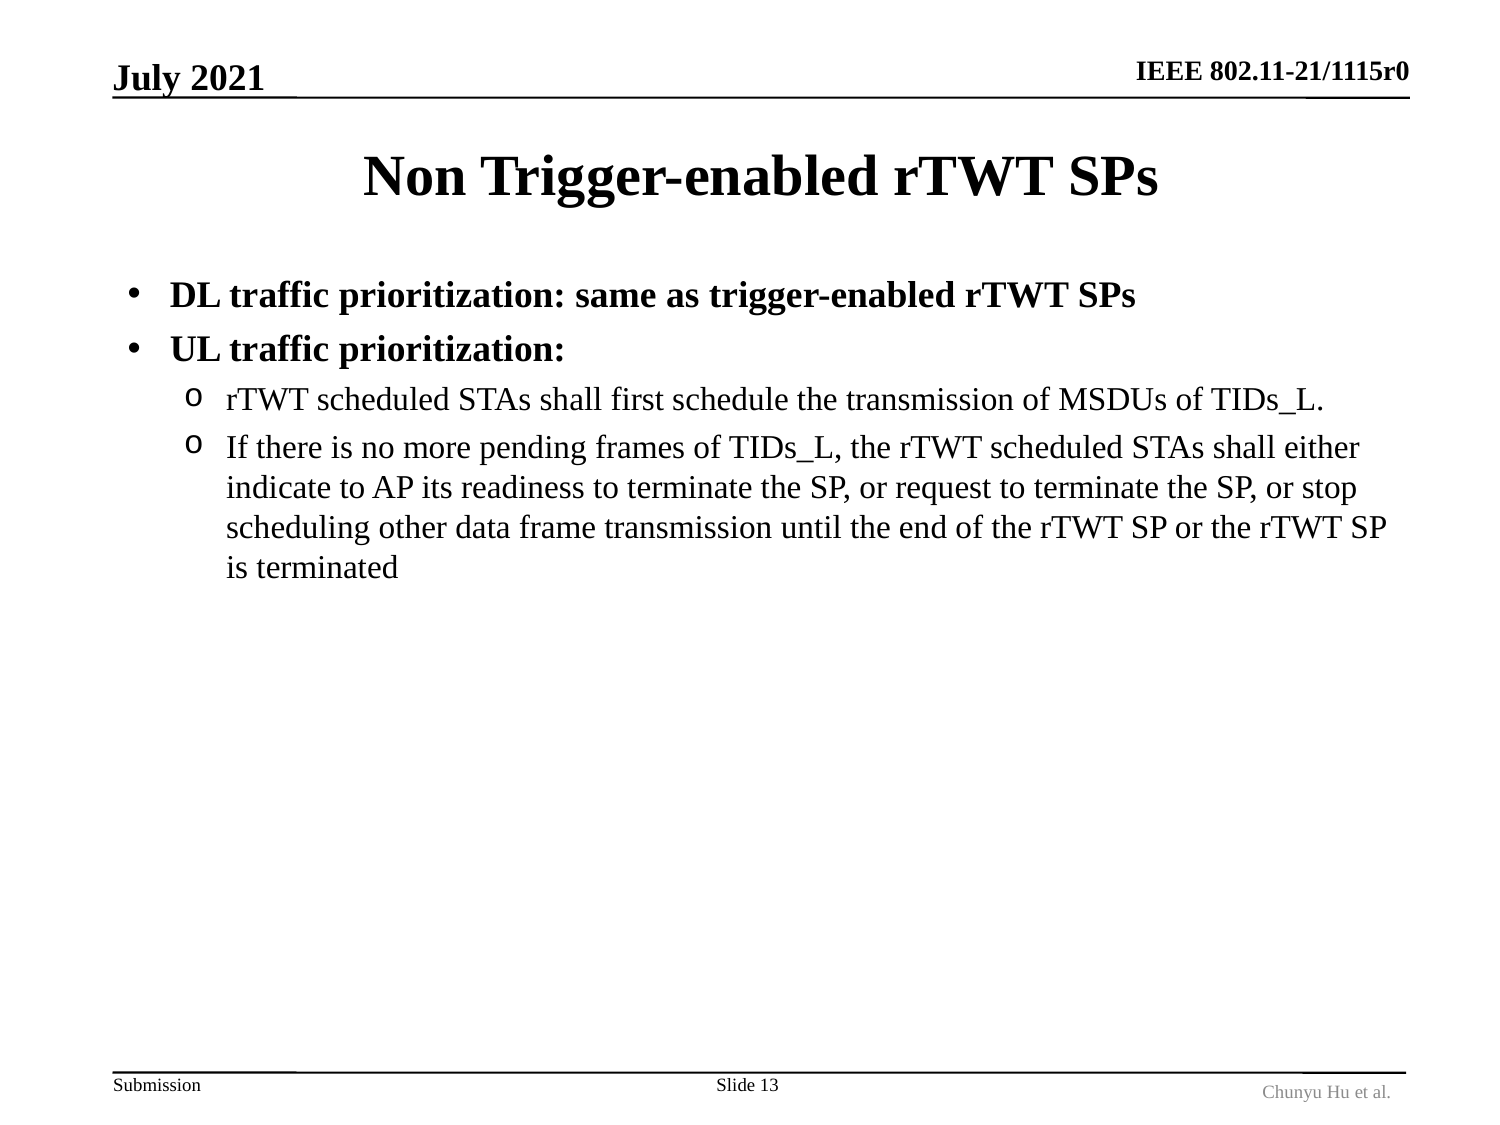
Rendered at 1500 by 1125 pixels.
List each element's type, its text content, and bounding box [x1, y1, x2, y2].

footer Chunyu Hu et al. [877, 1072, 1407, 1110]
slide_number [112, 52, 563, 90]
slide_number Slide 13 [702, 1072, 793, 1111]
list DL traffic prioritization: same as trigger-enabled rTWT SPs UL traffic prioritization: rTWT scheduled STAs shall first schedule the transmission of MSDUs of TIDs_L. If there is no more pending frames of TIDs_L, the rTWT scheduled STAs shall either indicate to AP its readiness to terminate the SP, or request to terminate the SP, or stop scheduling other data frame transmission until the end of the rTWT SP or the rTWT SP is terminated [112, 262, 1411, 1073]
title Non Trigger-enabled rTWT SPs [112, 97, 1411, 248]
